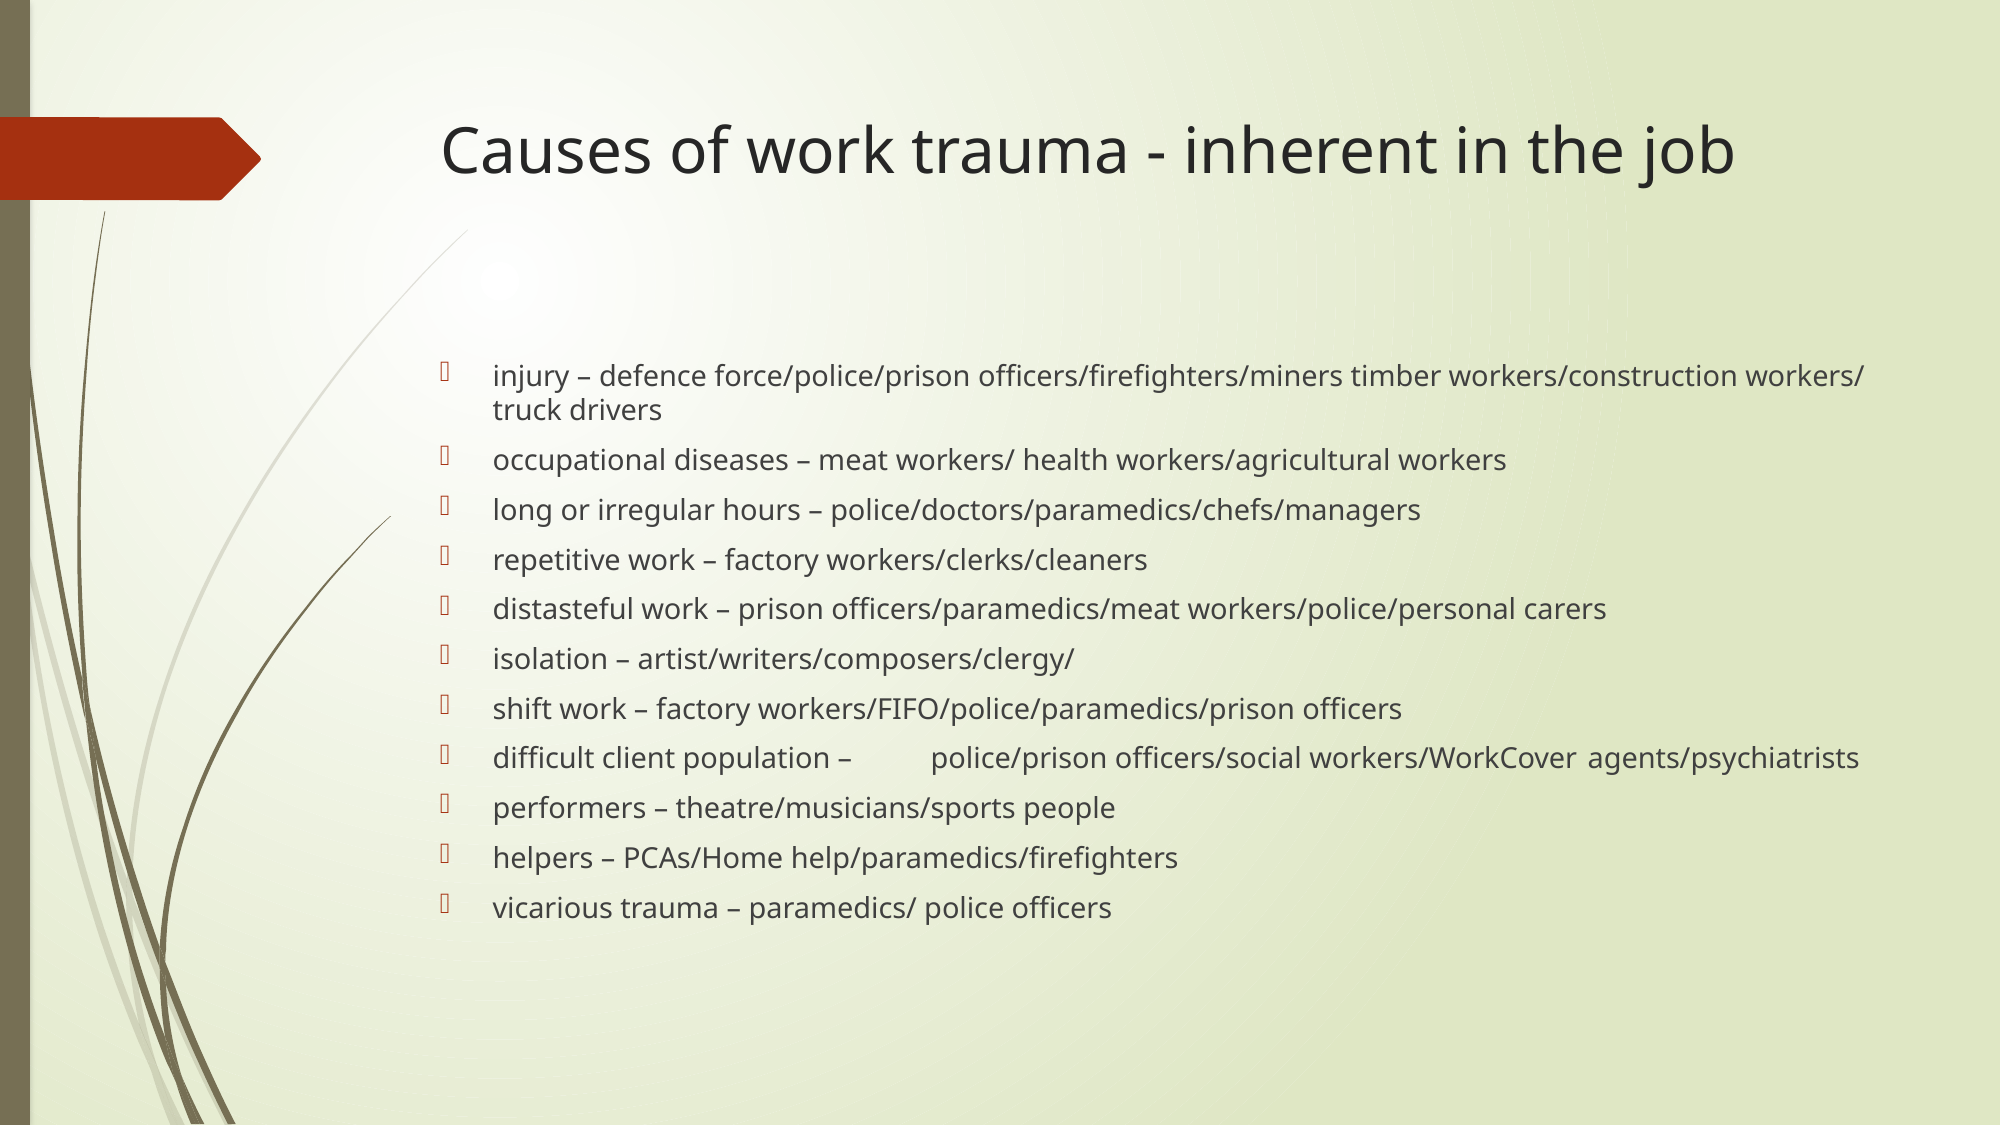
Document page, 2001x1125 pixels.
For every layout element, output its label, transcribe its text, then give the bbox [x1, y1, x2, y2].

title Causes of work trauma - inherent in the job [425, 102, 1888, 313]
list injury – defence force/police/prison officers/firefighters/miners timber workers/construction workers/ truck drivers occupational diseases – meat workers/ health workers/agricultural workers long or irregular hours – police/doctors/paramedics/chefs/managers repetitive work – factory workers/clerks/cleaners distasteful work – prison officers/paramedics/meat workers/police/personal carers isolation – artist/writers/composers/clergy/ shift work – factory workers/FIFO/police/paramedics/prison officers difficult client population – police/prison officers/social workers/WorkCover agents/psychiatrists performers – theatre/musicians/sports people helpers – PCAs/Home help/paramedics/firefighters vicarious trauma – paramedics/ police officers [424, 350, 1888, 1013]
